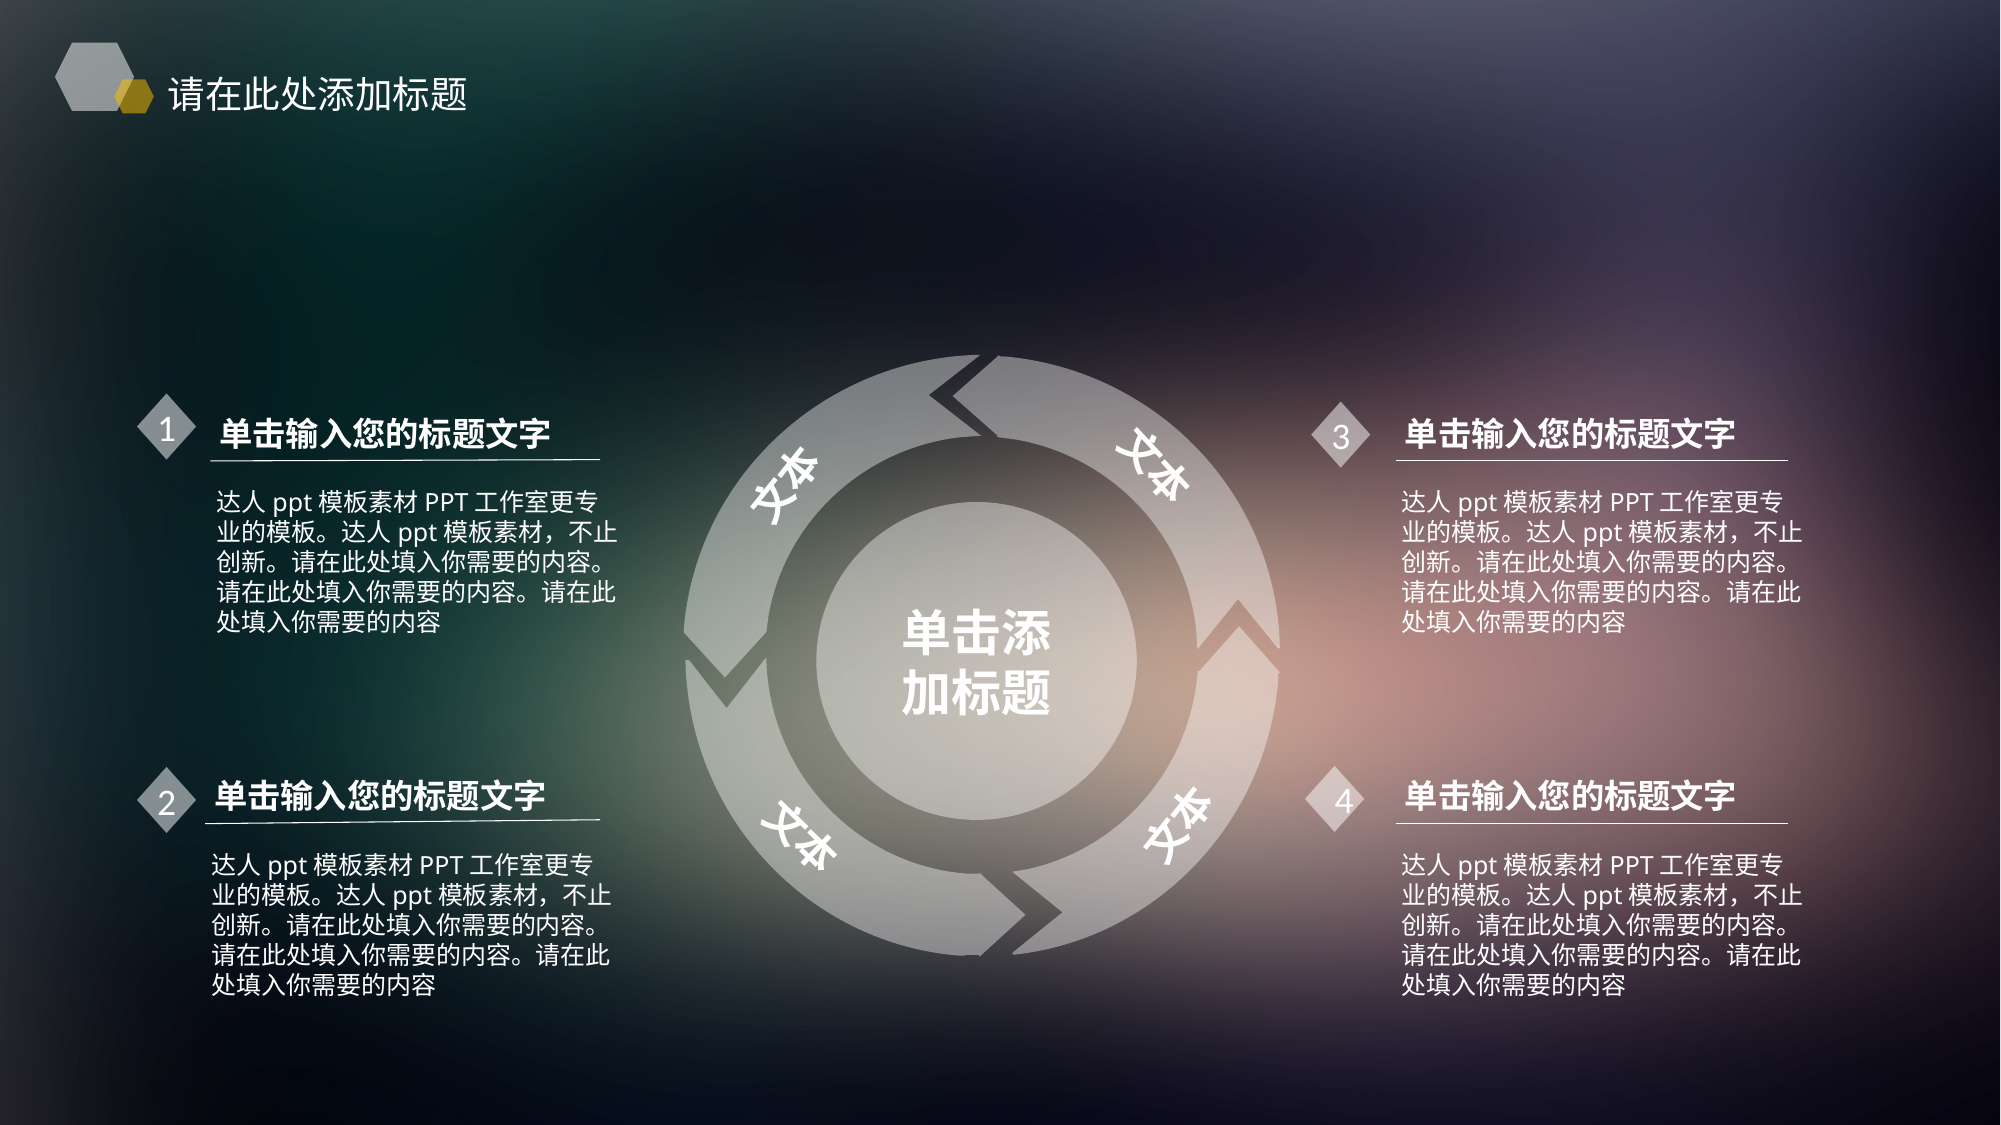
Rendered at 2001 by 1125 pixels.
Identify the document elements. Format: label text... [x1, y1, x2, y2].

text_box 单击输入您的标题文字 [190, 768, 571, 823]
text_box [54, 42, 135, 111]
text_box 1 [137, 393, 197, 460]
text_box 达人ppt模板素材PPT工作室更专业的模板。达人ppt模板素材，不止创新。请在此处填入你需要的内容。请在此处填入你需要的内容。请在此处填入你需要的内容 [1386, 479, 1825, 644]
text_box 达人ppt模板素材PPT工作室更专业的模板。达人ppt模板素材，不止创新。请在此处填入你需要的内容。请在此处填入你需要的内容。请在此处填入你需要的内容 [201, 479, 640, 644]
text_box 3 [1311, 401, 1371, 468]
text_box 2 [137, 766, 197, 834]
text_box 4 [1304, 765, 1365, 832]
text_box 单击输入您的标题文字 [196, 405, 576, 461]
text_box 达人ppt模板素材PPT工作室更专业的模板。达人ppt模板素材，不止创新。请在此处填入你需要的内容。请在此处填入你需要的内容。请在此处填入你需要的内容 [1386, 842, 1825, 1007]
text_box 单击输入您的标题文字 [1381, 405, 1761, 461]
text_box 请在此处添加标题 [153, 63, 483, 124]
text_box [204, 819, 601, 824]
picture [0, 0, 2001, 1125]
text_box 单击输入您的标题文字 [1381, 768, 1761, 823]
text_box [678, 351, 1287, 957]
text_box [114, 79, 153, 114]
text_box 达人ppt模板素材PPT工作室更专业的模板。达人ppt模板素材，不止创新。请在此处填入你需要的内容。请在此处填入你需要的内容。请在此处填入你需要的内容 [196, 842, 634, 1007]
